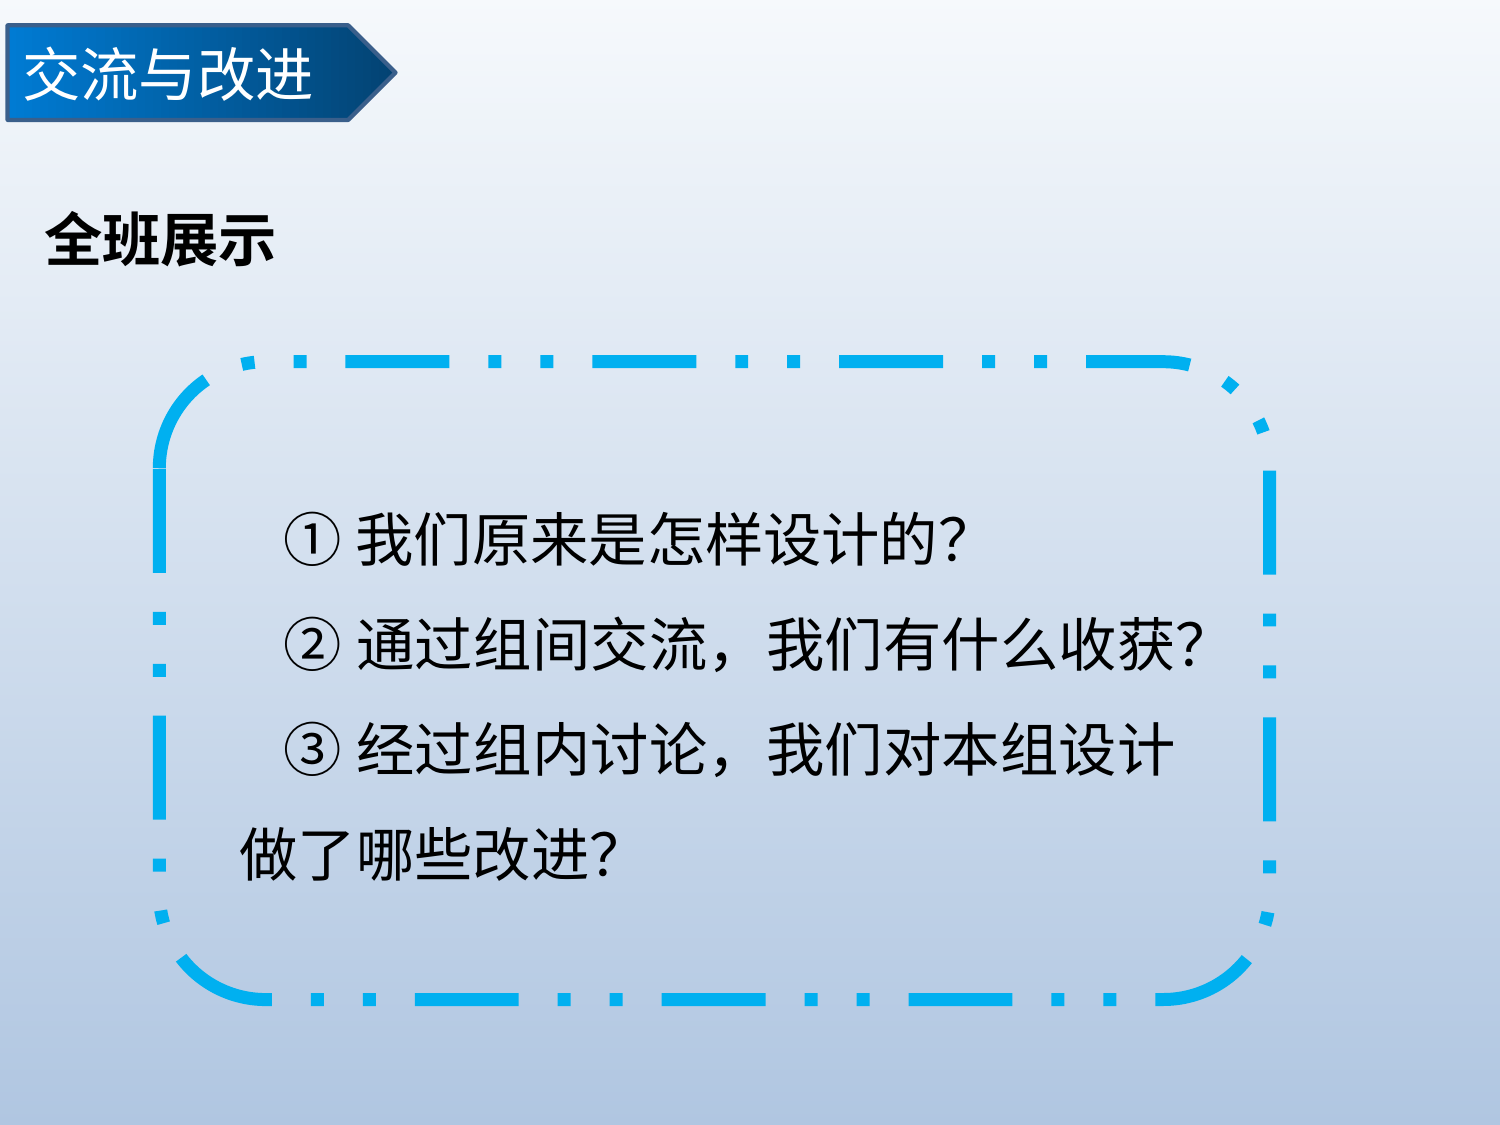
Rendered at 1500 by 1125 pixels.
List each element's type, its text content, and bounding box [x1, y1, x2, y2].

text_box [159, 361, 1270, 1000]
text_box ①我们原来是怎样设计的？ ②通过组间交流，我们有什么收获？ ③经过组内讨论，我们对本组设计做了哪些改进？ [225, 460, 1191, 896]
text_box 交流与改进 [5, 23, 398, 123]
text_box 全班展示 [29, 160, 1431, 281]
